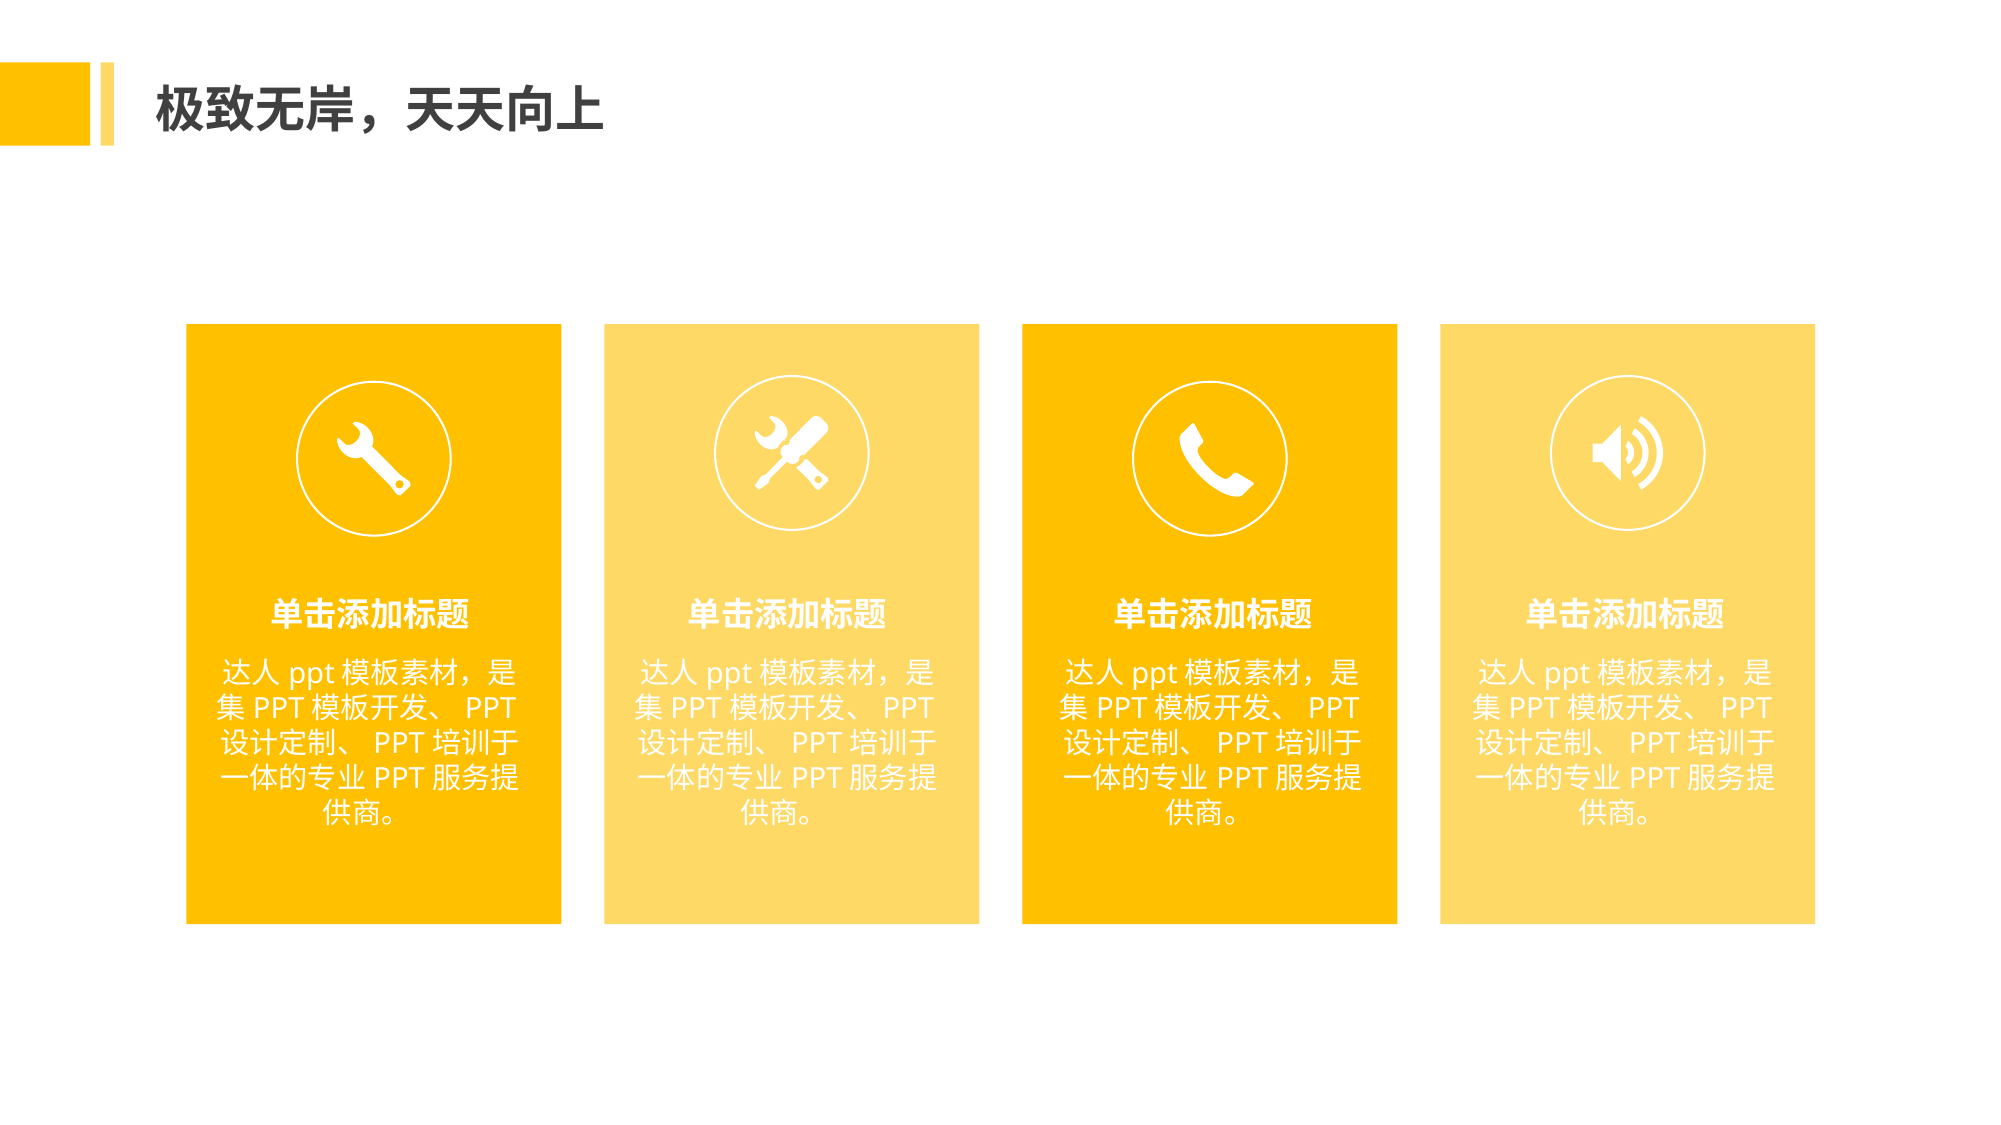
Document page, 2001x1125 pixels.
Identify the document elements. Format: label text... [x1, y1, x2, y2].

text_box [1022, 324, 1398, 925]
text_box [186, 324, 562, 925]
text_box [604, 324, 980, 925]
text_box 极致无岸，天天向上 [140, 69, 633, 145]
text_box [0, 62, 115, 146]
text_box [1440, 324, 1816, 925]
